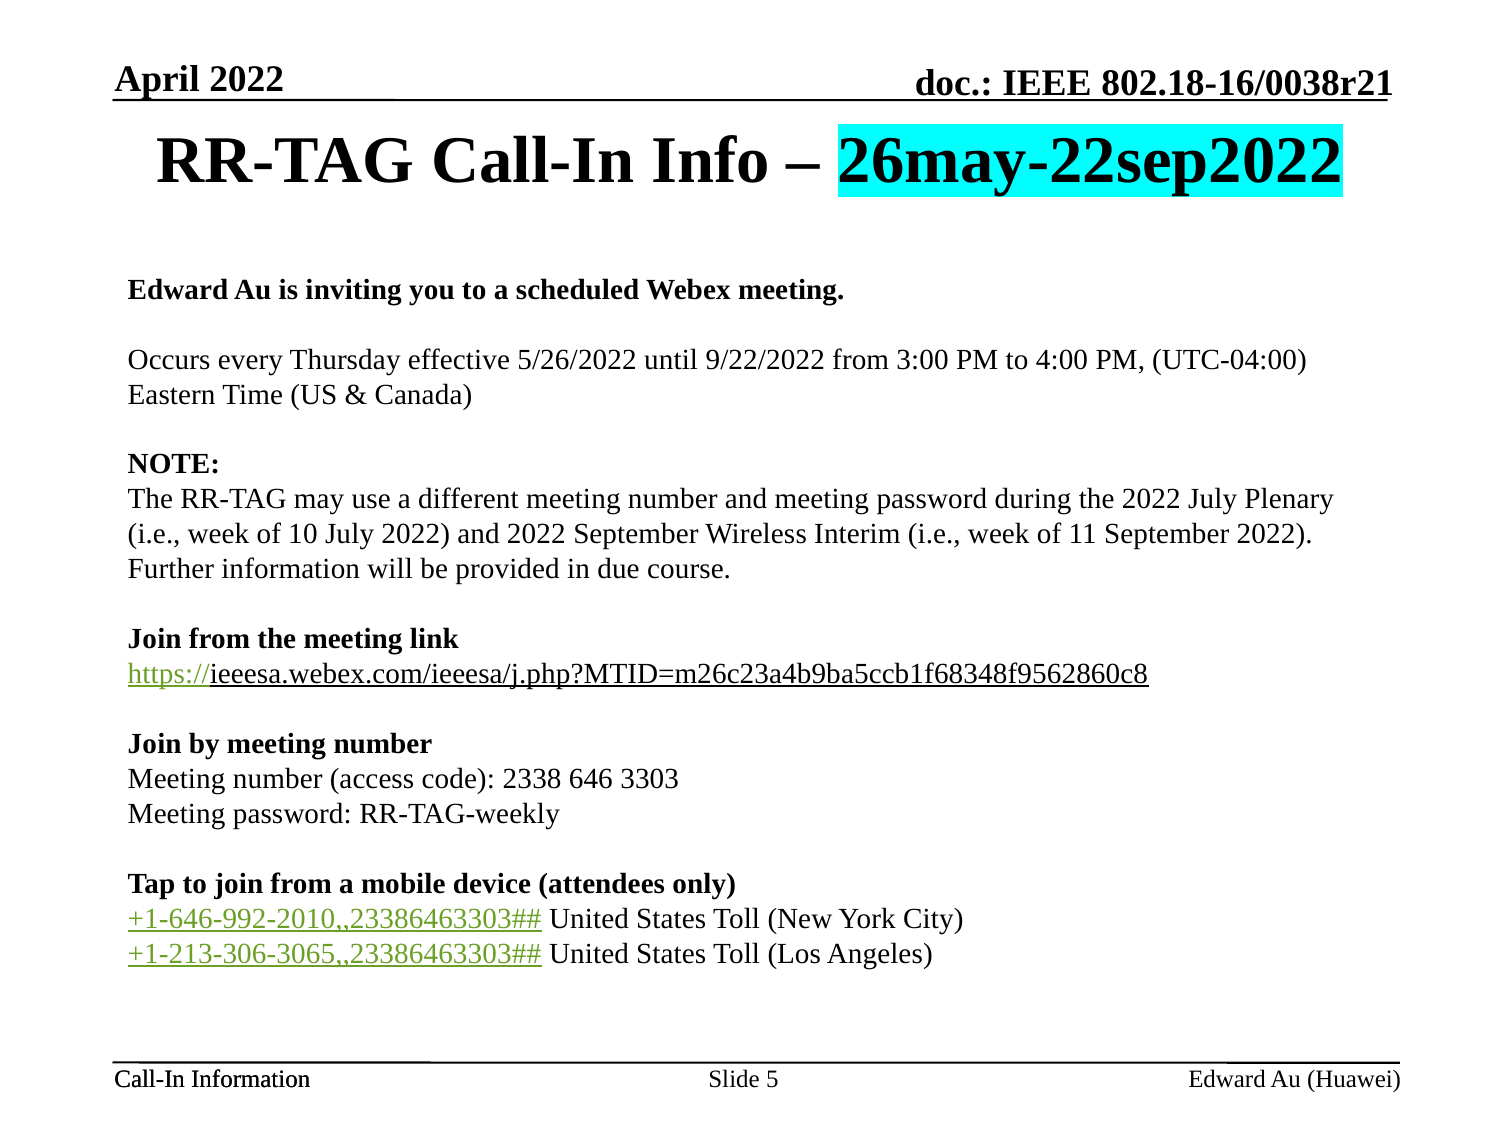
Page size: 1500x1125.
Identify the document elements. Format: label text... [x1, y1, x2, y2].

slide_number Slide 5 [687, 1063, 800, 1123]
title RR-TAG Call-In Info – 26may-22sep2022 [112, 112, 1388, 201]
footer Edward Au (Huawei) [878, 1063, 1402, 1093]
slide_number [114, 54, 501, 100]
list Edward Au is inviting you to a scheduled Webex meeting. Occurs every Thursday effective 5/26/2022 until 9/22/2022 from 3:00 PM to 4:00 PM, (UTC-04:00) Eastern Time (US & Canada) NOTE: The RR-TAG may use a different meeting number and meeting password during the 2022 July Plenary (i.e., week of 10 July 2022) and 2022 September Wireless Interim (i.e., week of 11 September 2022). Further information will be provided in due course. Join from the meeting link https://ieeesa.webex.com/ieeesa/j.php?MTID=m26c23a4b9ba5ccb1f68348f9562860c8 Join by meeting number Meeting number (access code): 2338 646 3303 Meeting password: RR-TAG-weekly Tap to join from a mobile device (attendees only) +1-646-992-2010,,23386463303## United States Toll (New York City) +1-213-306-3065,,23386463303## United States Toll (Los Angeles) [112, 262, 1402, 1063]
